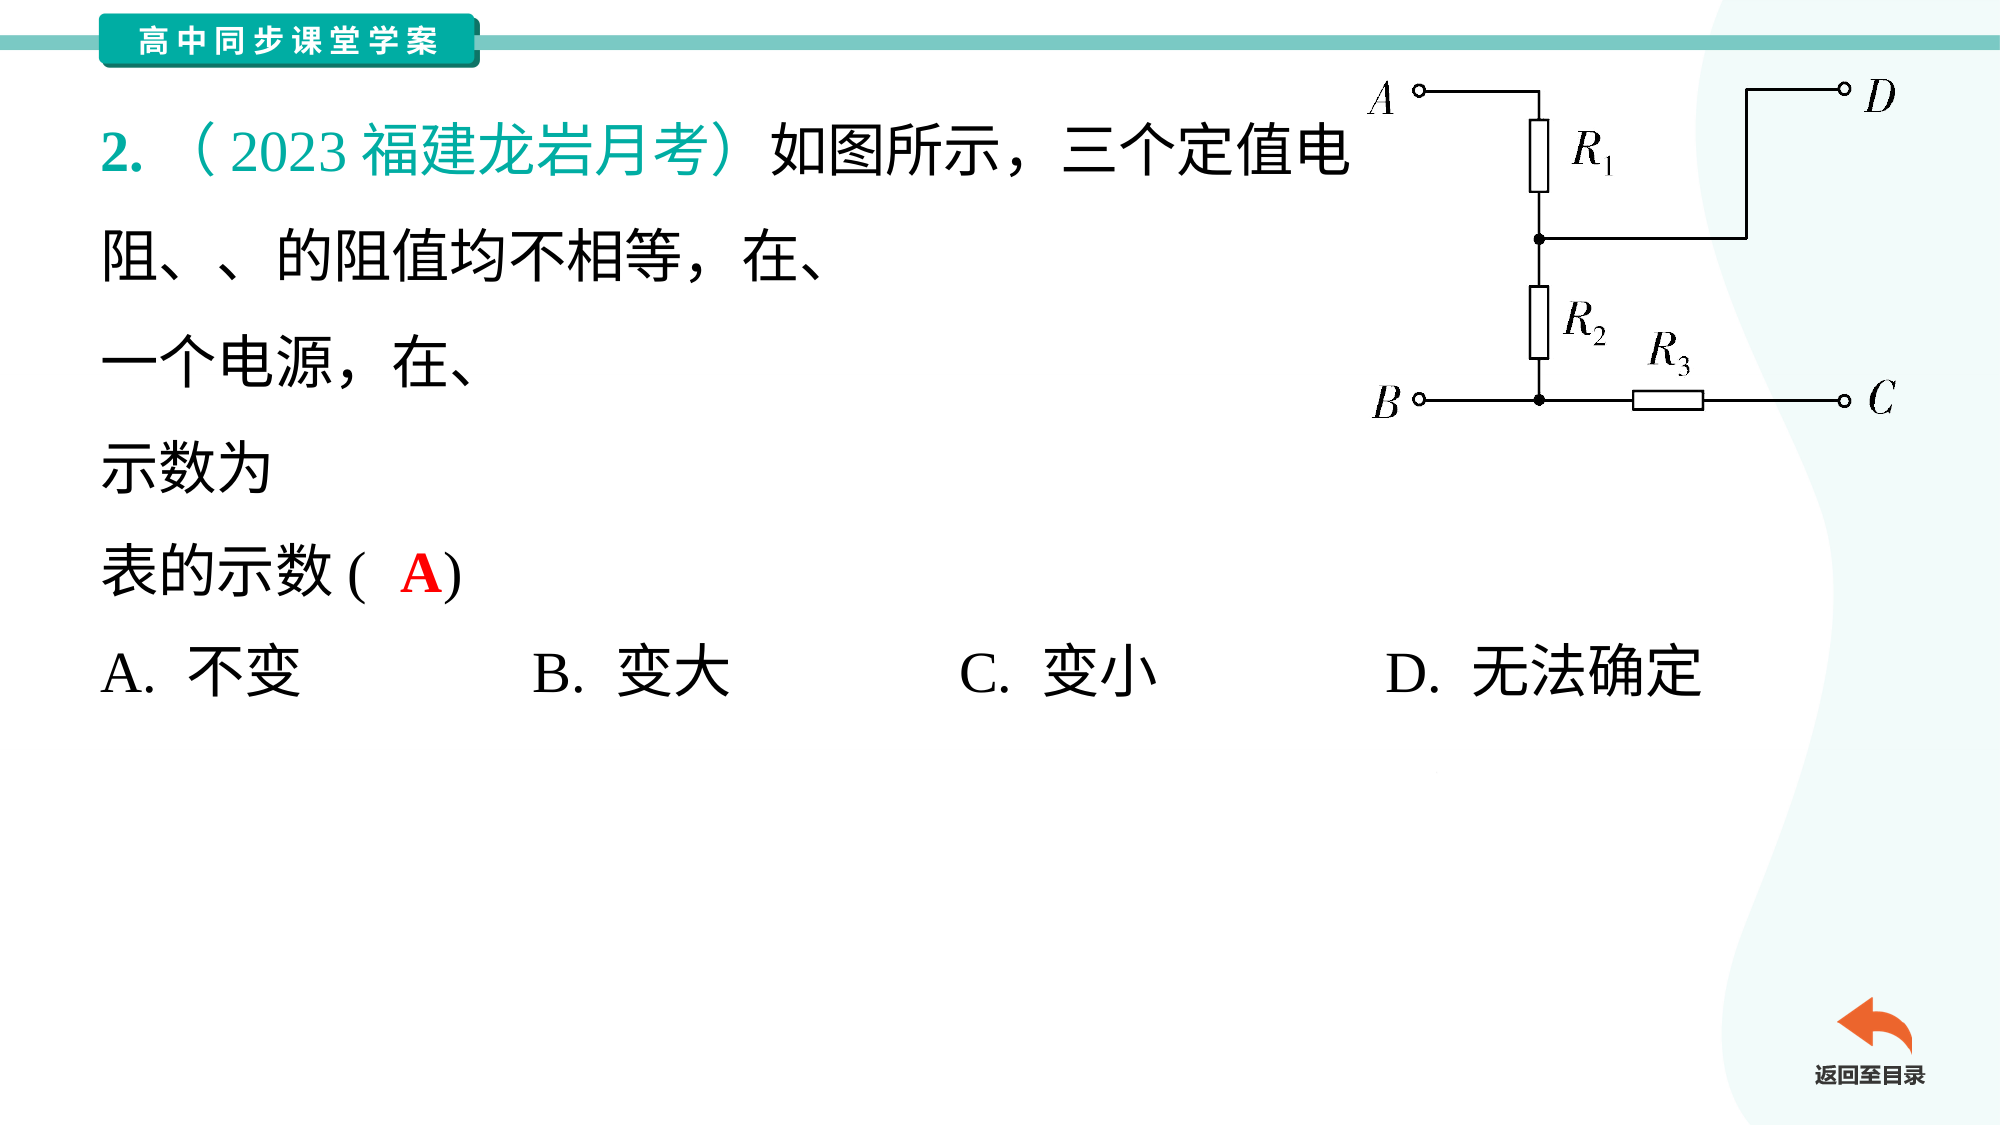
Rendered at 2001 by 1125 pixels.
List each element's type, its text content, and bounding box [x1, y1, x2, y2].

text_box A. 不变 B. 变大 C. 变小 D. 无法确定 [100, 602, 1899, 694]
picture [0, 0, 2000, 1125]
text_box A [379, 499, 464, 593]
